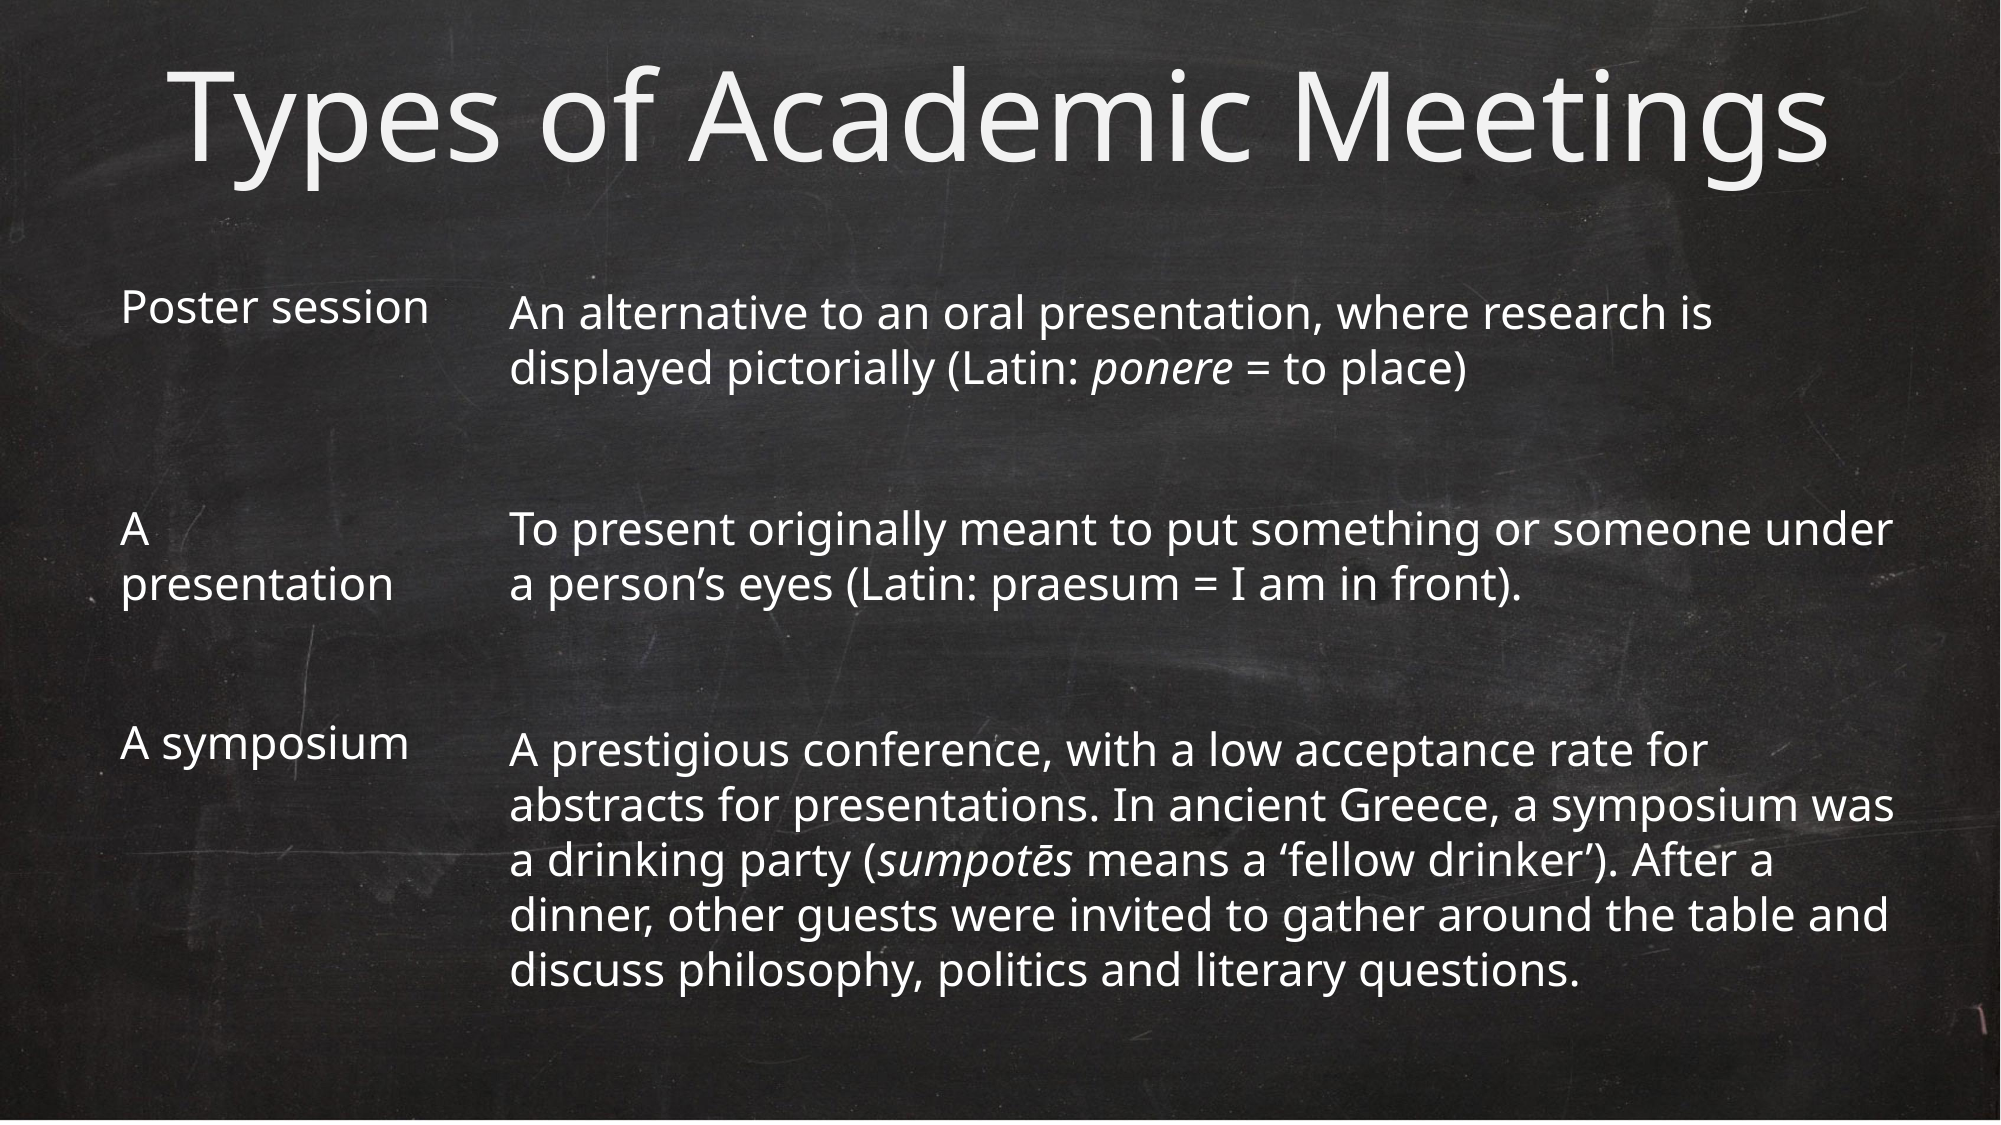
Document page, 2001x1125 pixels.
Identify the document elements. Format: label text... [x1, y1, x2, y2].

text_box A prestigious conference, with a low acceptance rate for abstracts for presentations. In ancient Greece, a symposium was a drinking party (sumpotēs means a ‘fellow drinker’). After a dinner, other guests were invited to gather around the table and discuss philosophy, politics and literary questions. [494, 712, 1912, 1003]
text_box Poster session [105, 270, 495, 341]
title Types of Academic Meetings [60, 28, 1940, 197]
picture [0, 0, 2001, 1125]
text_box A symposium [105, 706, 436, 777]
text_box A presentation [105, 491, 436, 617]
text_box To present originally meant to put something or someone under a person’s eyes (Latin: praesum = I am in front). [494, 491, 1912, 617]
text_box An alternative to an oral presentation, where research is displayed pictorially (Latin: ponere = to place) [494, 276, 1912, 402]
